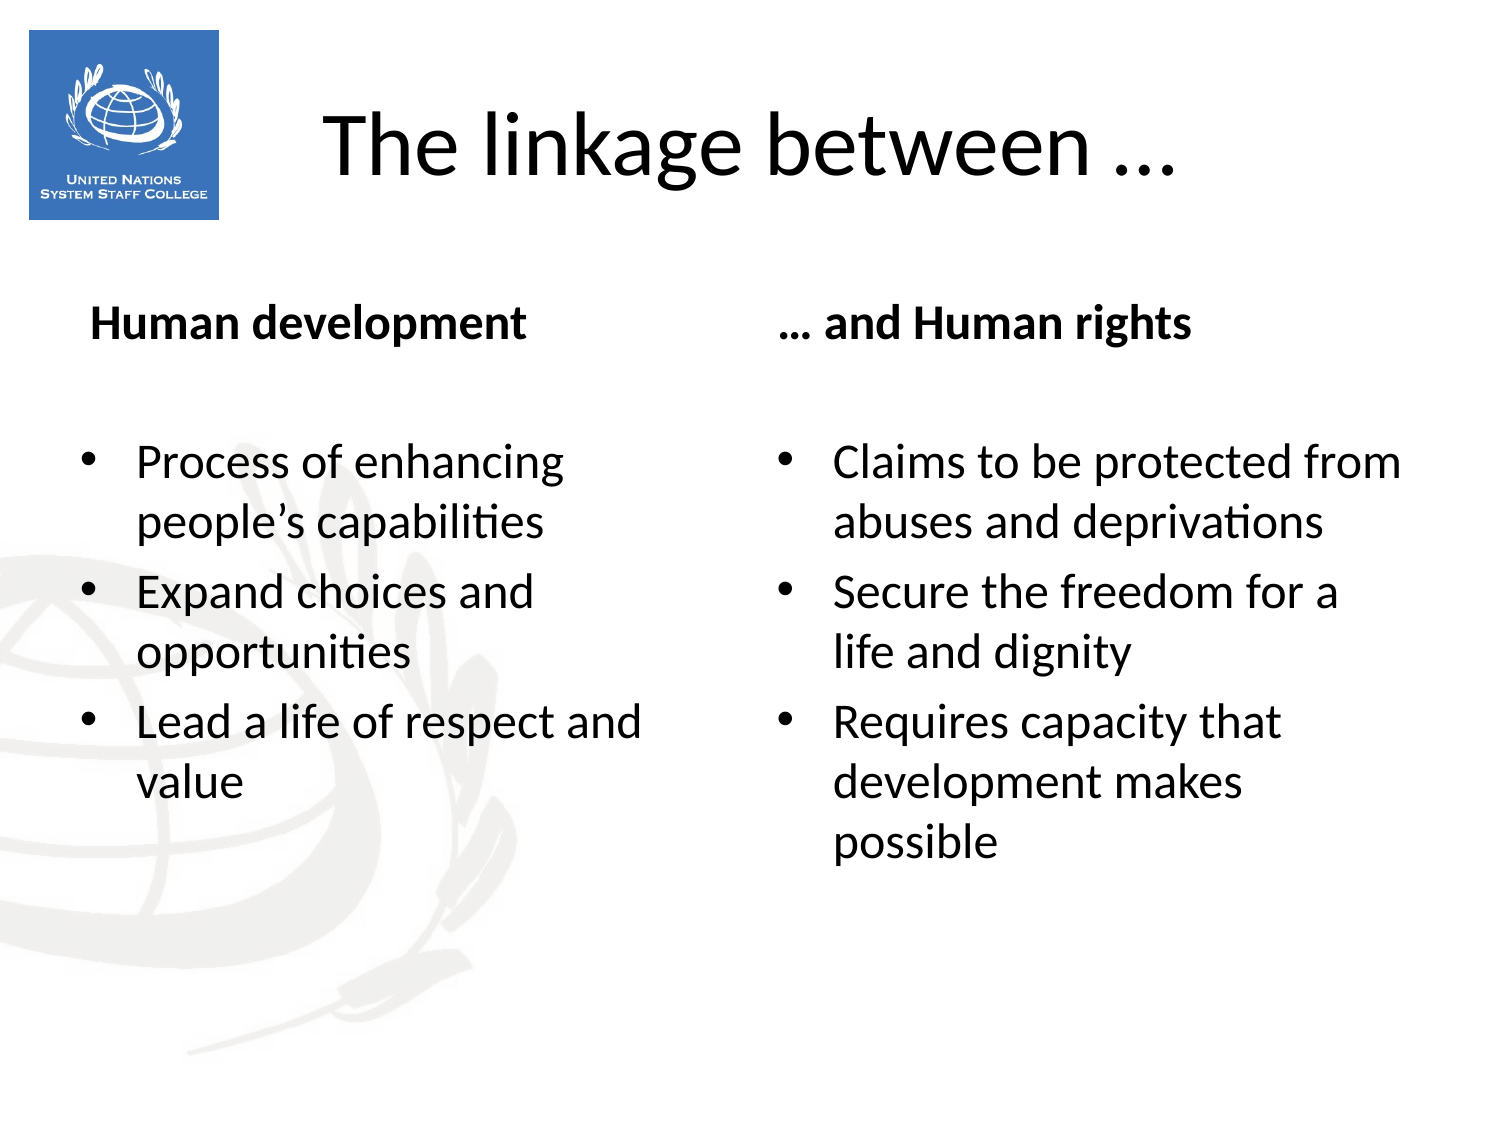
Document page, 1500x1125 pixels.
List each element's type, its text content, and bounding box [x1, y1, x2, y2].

list … and Human rights [761, 251, 1426, 357]
list Process of enhancing people’s capabilities Expand choices and opportunities Lead a life of respect and value [64, 420, 728, 1070]
title The linkage between … [74, 44, 1426, 233]
list Human development [74, 251, 738, 357]
list Claims to be protected from abuses and deprivations Secure the freedom for a life and dignity Requires capacity that development makes possible [761, 420, 1425, 1070]
picture [29, 30, 219, 220]
